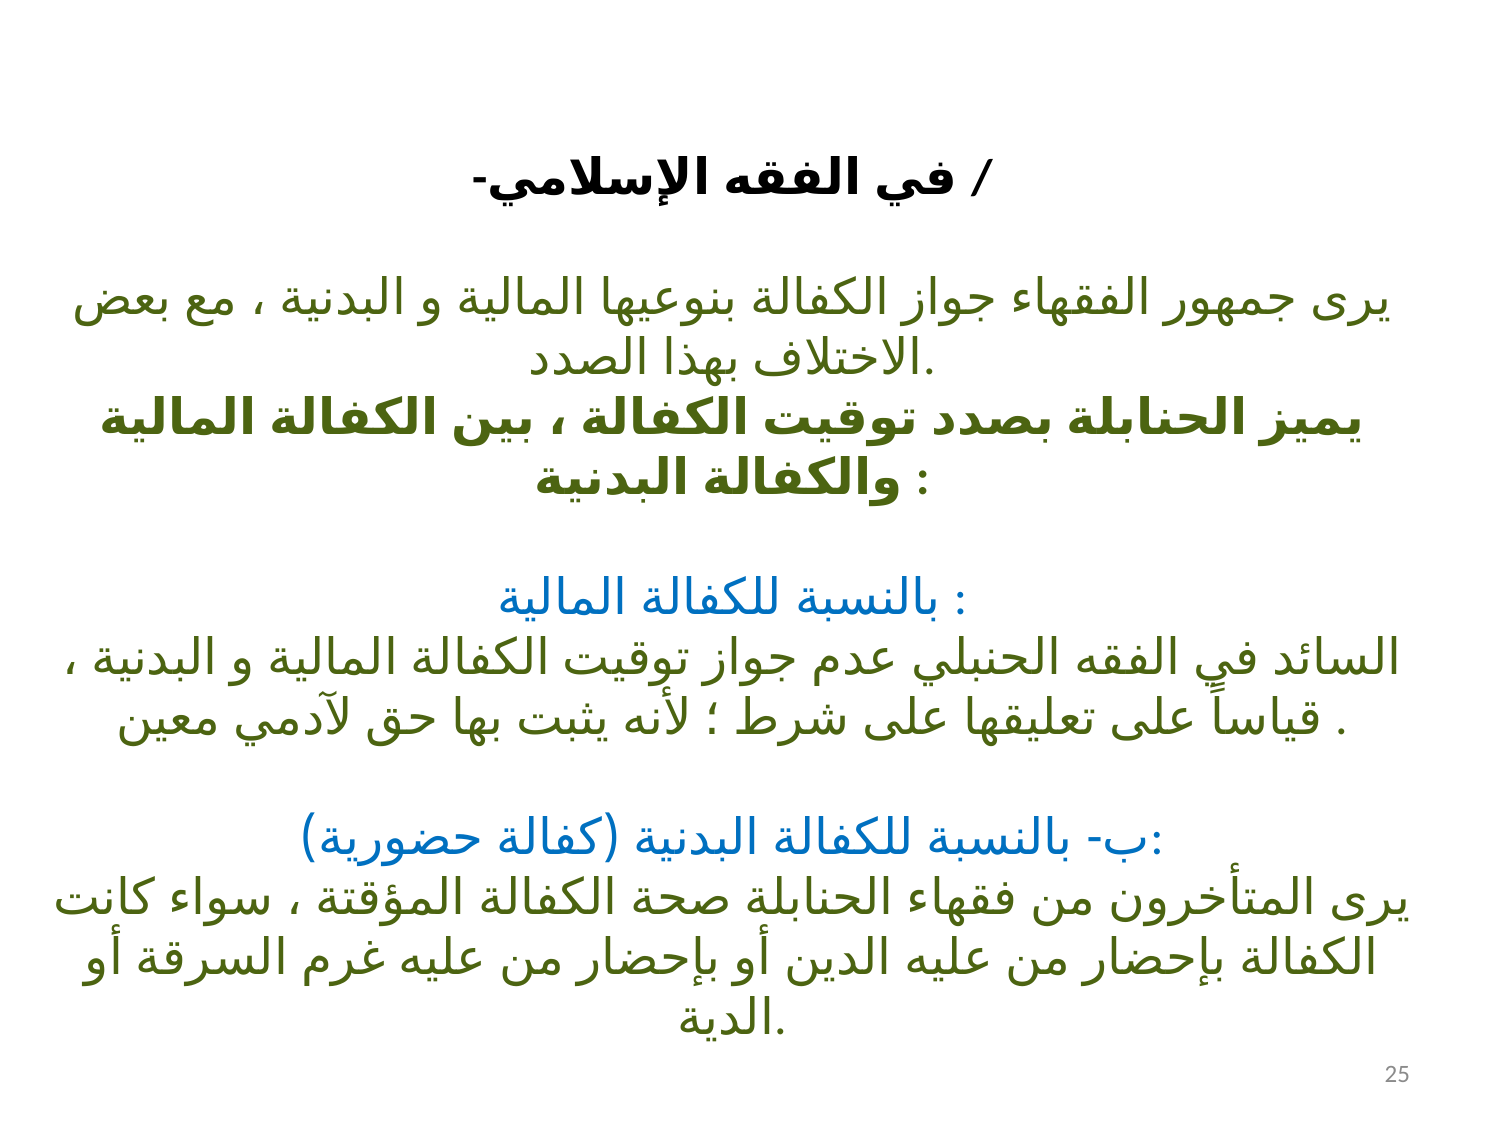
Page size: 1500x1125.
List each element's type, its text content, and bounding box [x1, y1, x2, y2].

slide_number 25 [1074, 1042, 1425, 1103]
text_box -في الفقه الإسلامي / يرى جمهور الفقهاء جواز الكفالة بنوعيها المالية و البدنية ، مع بعض الاختلاف بهذا الصدد. يميز الحنابلة بصدد توقيت الكفالة ، بين الكفالة المالية والكفالة البدنية : بالنسبة للكفالة المالية : السائد في الفقه الحنبلي عدم جواز توقيت الكفالة المالية و البدنية ، قياساً على تعليقها على شرط ؛ لأنه يثبت بها حق لآدمي معين . ب- بالنسبة للكفالة البدنية (كفالة حضورية): يرى المتأخرون من فقهاء الحنابلة صحة الكفالة المؤقتة ، سواء كانت الكفالة بإحضار من عليه الدين أو بإحضار من عليه غرم السرقة أو الدية. [29, 137, 1436, 1112]
